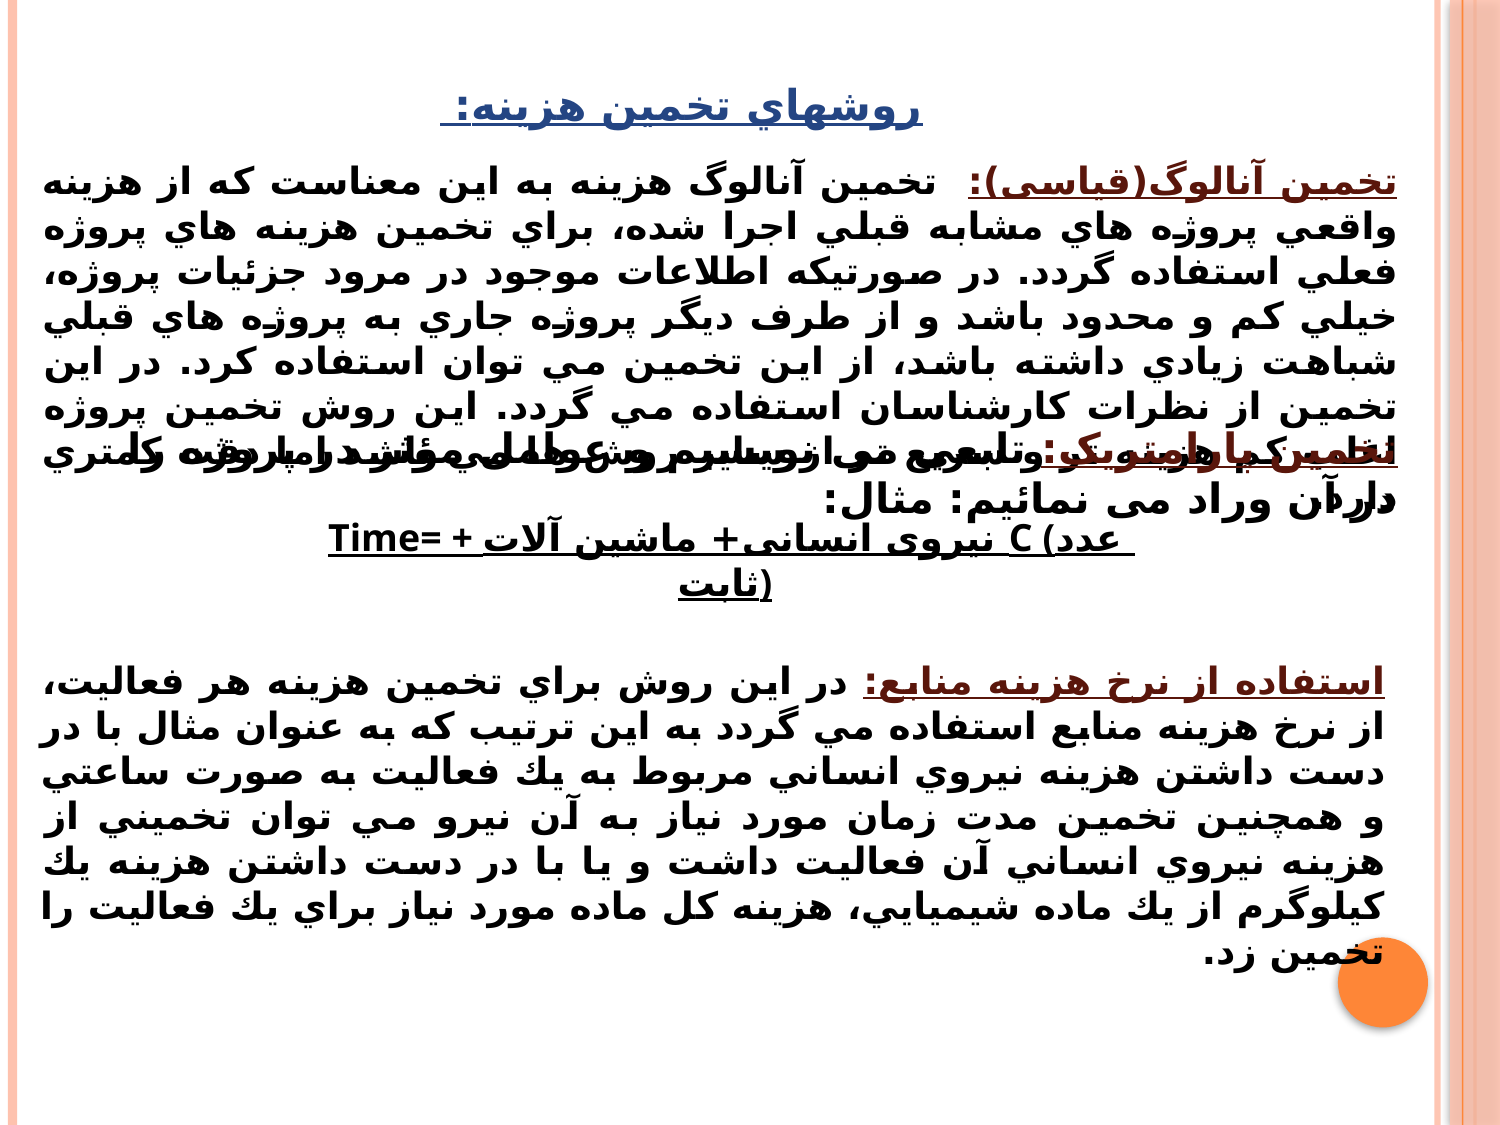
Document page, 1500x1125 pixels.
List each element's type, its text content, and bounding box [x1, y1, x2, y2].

title روشهاي تخمين هزينه: [412, 37, 938, 149]
text_box تخمین پارامتریک: تابعی می نویسیم و عوامل مؤثر در پروژه را در آن وراد می نمائیم: مثال: [74, 414, 1413, 629]
text_box استفاده از نرخ هزينه منابع: در اين روش براي تخمين هزينه هر فعاليت، از نرخ هزينه منابع استفاده مي گردد به اين ترتيب كه به عنوان مثال با در دست داشتن هزينه نيروي انساني مربوط به يك فعاليت به صورت ساعتي و همچنين تخمين مدت زمان مورد نياز به آن نيرو مي توان تخميني از هزينه نيروي انساني آن فعاليت داشت و يا با در دست داشتن هزينه يك كيلوگرم از يك ماده شيميايي، هزينه كل ماده مورد نياز براي يك فعاليت را تخمين زد. [24, 649, 1400, 1025]
text_box تخمين آنالوگ(قیاسی): تخمين آنالوگ هزينه به اين معناست كه از هزينه واقعي پروژه هاي مشابه قبلي اجرا شده، براي تخمين هزينه هاي پروژه فعلي استفاده گردد. در صورتيكه اطلاعات موجود در مرود جزئيات پروژه، خيلي كم و محدود باشد و از طرف ديگر پروژه جاري به پروژه هاي قبلي شباهت زيادي داشته باشد، از اين تخمين مي توان استفاده كرد. در اين تخمين از نظرات كارشناسان استفاده مي گردد. اين روش تخمين پروژه اغلب كم هزينه تر و سريع تر از ساير روش ها مي باشد اما دقت كمتري دارد. [24, 149, 1413, 570]
text_box Time= + نیروی انسانی+ ماشین آلات C (عدد ثابت) [287, 506, 1163, 649]
